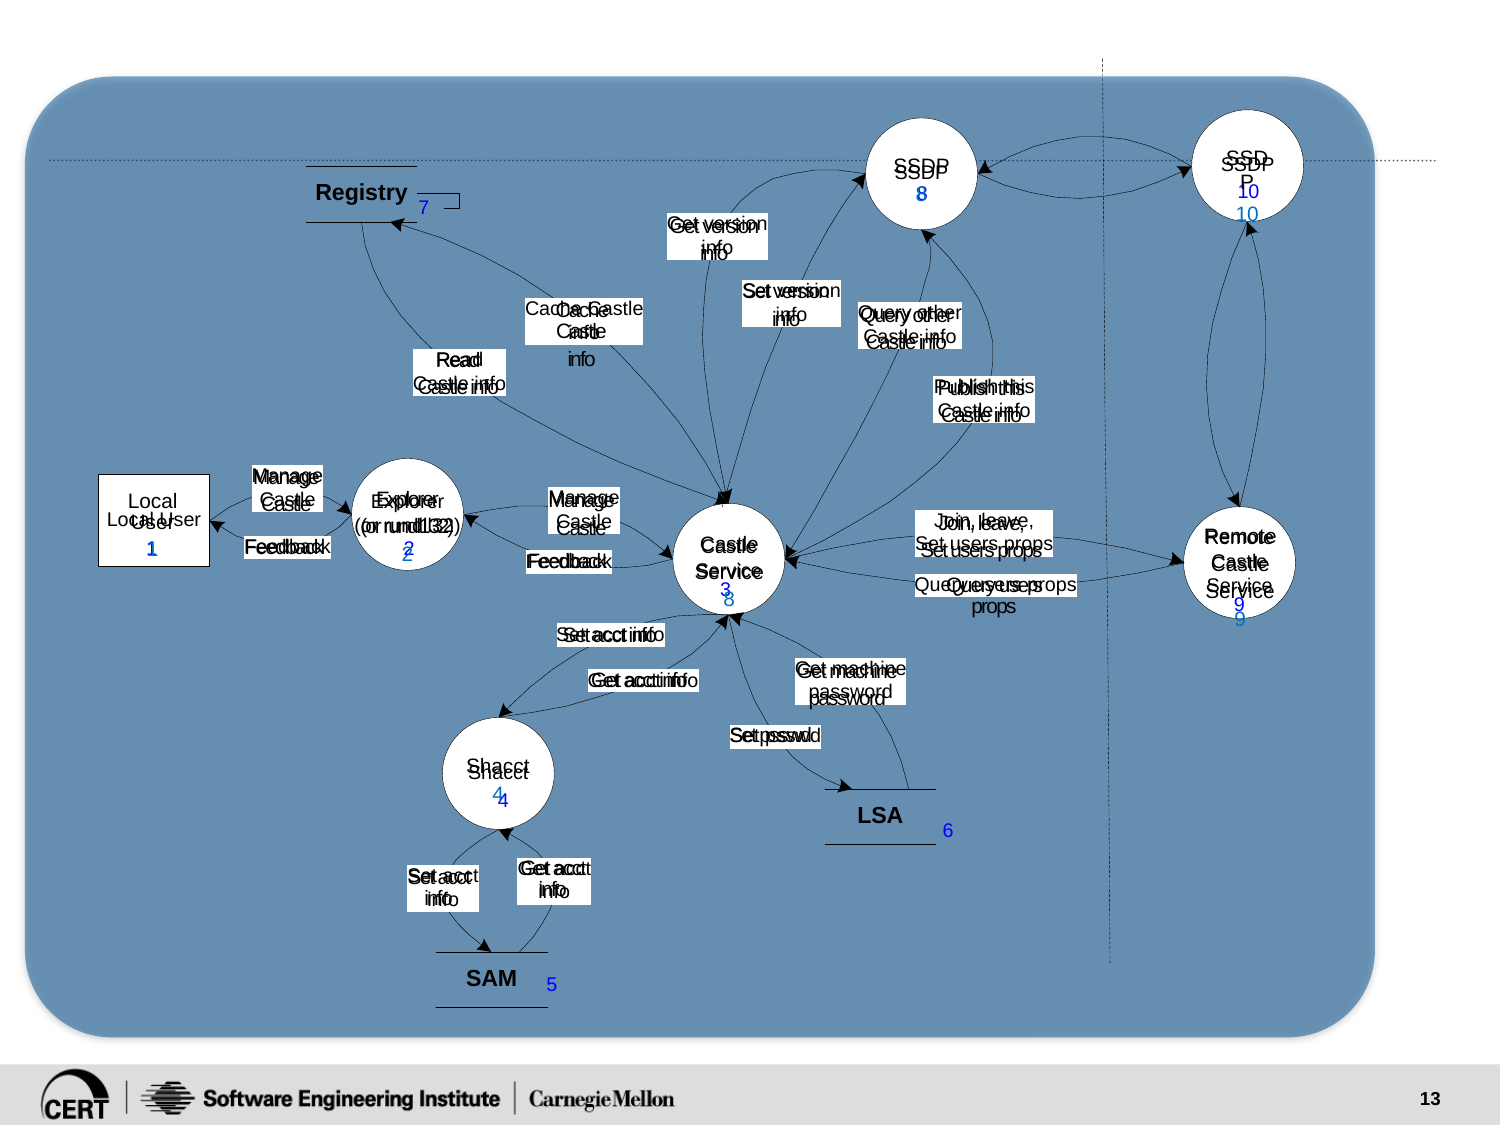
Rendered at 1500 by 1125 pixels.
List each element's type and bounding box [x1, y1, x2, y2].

text_box [95, 56, 1318, 1010]
text_box [24, 78, 1376, 1039]
picture [24, 1065, 688, 1125]
